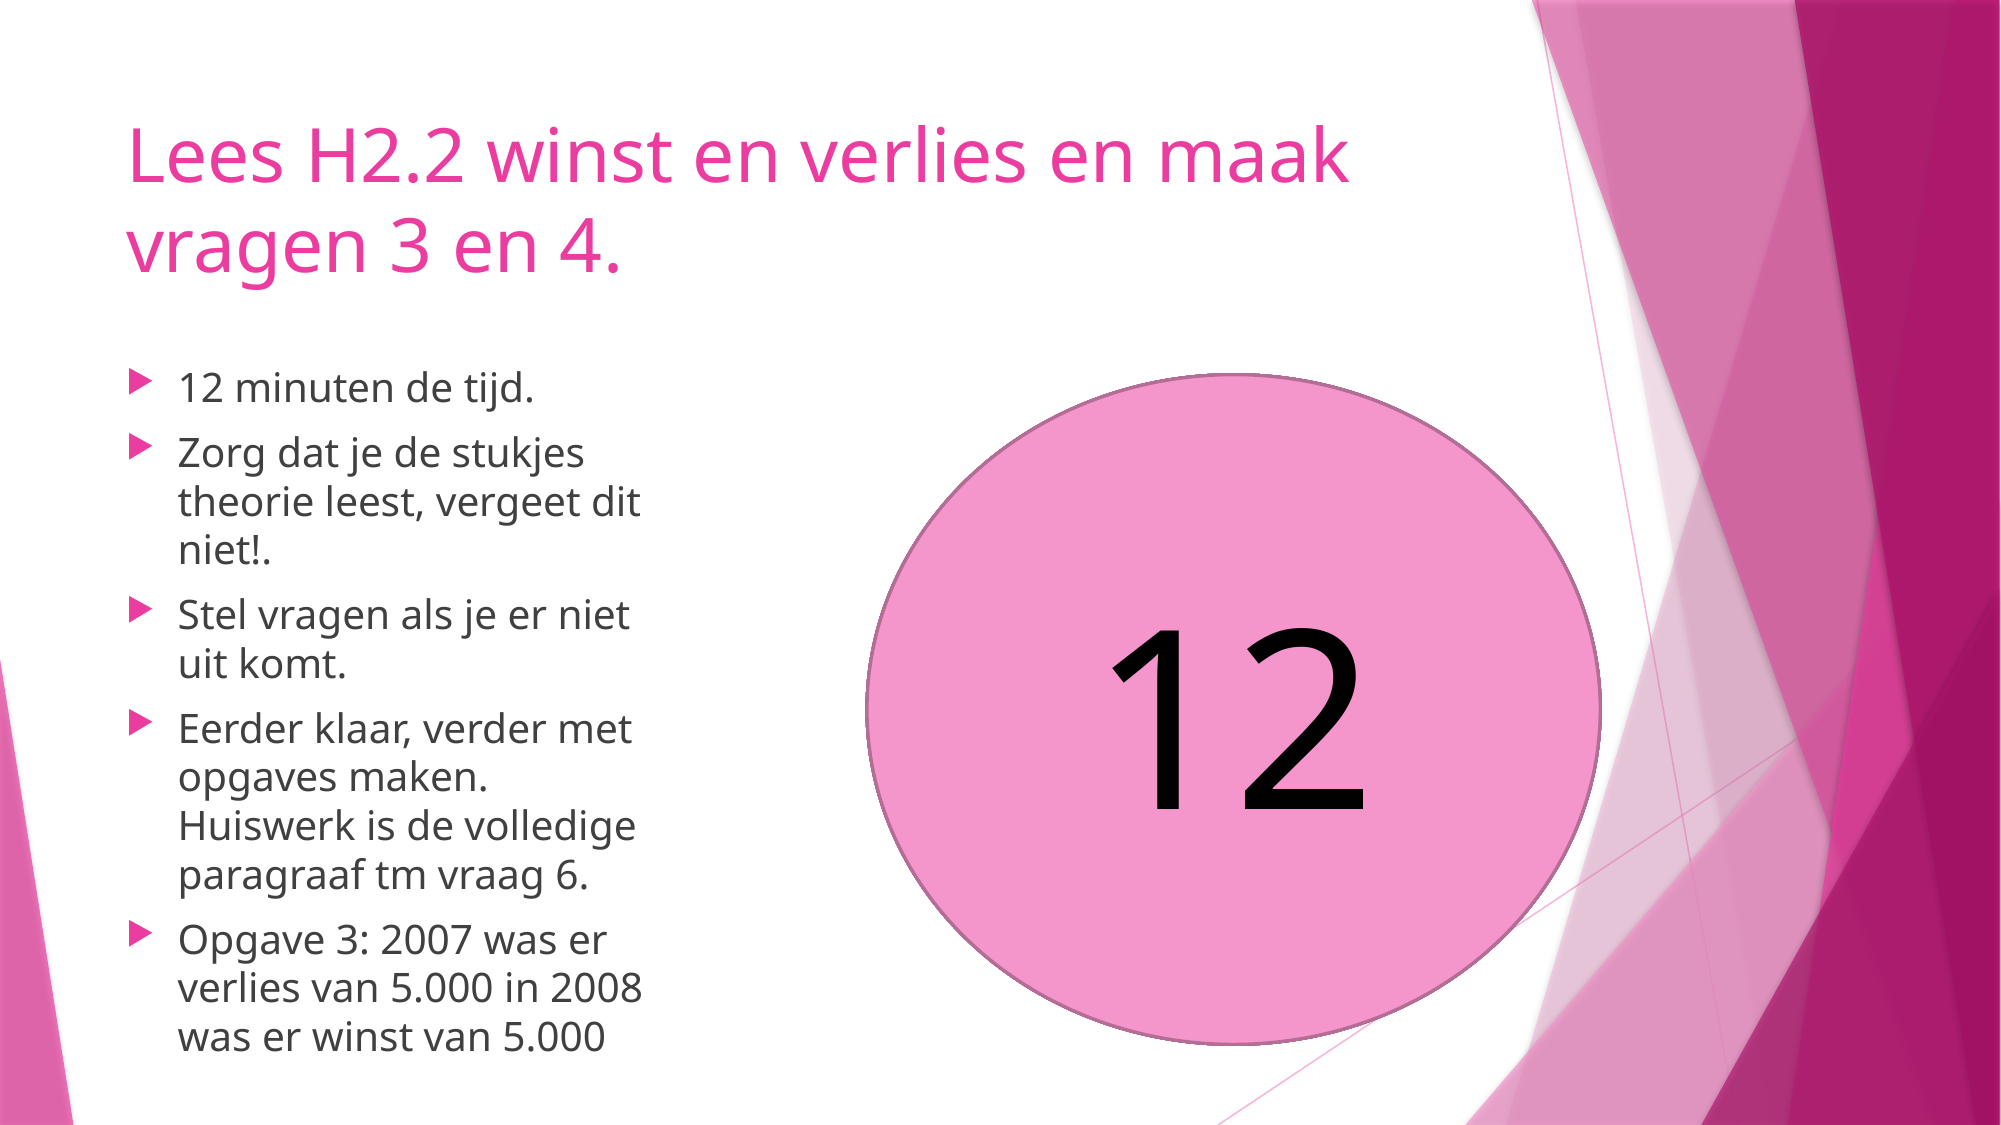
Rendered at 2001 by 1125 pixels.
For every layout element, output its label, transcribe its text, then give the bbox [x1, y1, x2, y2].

list 12 minuten de tijd. Zorg dat je de stukjes theorie leest, vergeet dit niet!. Stel vragen als je er niet uit komt. Eerder klaar, verder met opgaves maken. Huiswerk is de volledige paragraaf tm vraag 6. Opgave 3: 2007 was er verlies van 5.000 in 2008 was er winst van 5.000 [111, 354, 689, 1068]
title Lees H2.2 winst en verlies en maak vragen 3 en 4. [111, 99, 1522, 317]
text_box 12 [865, 373, 1602, 1046]
